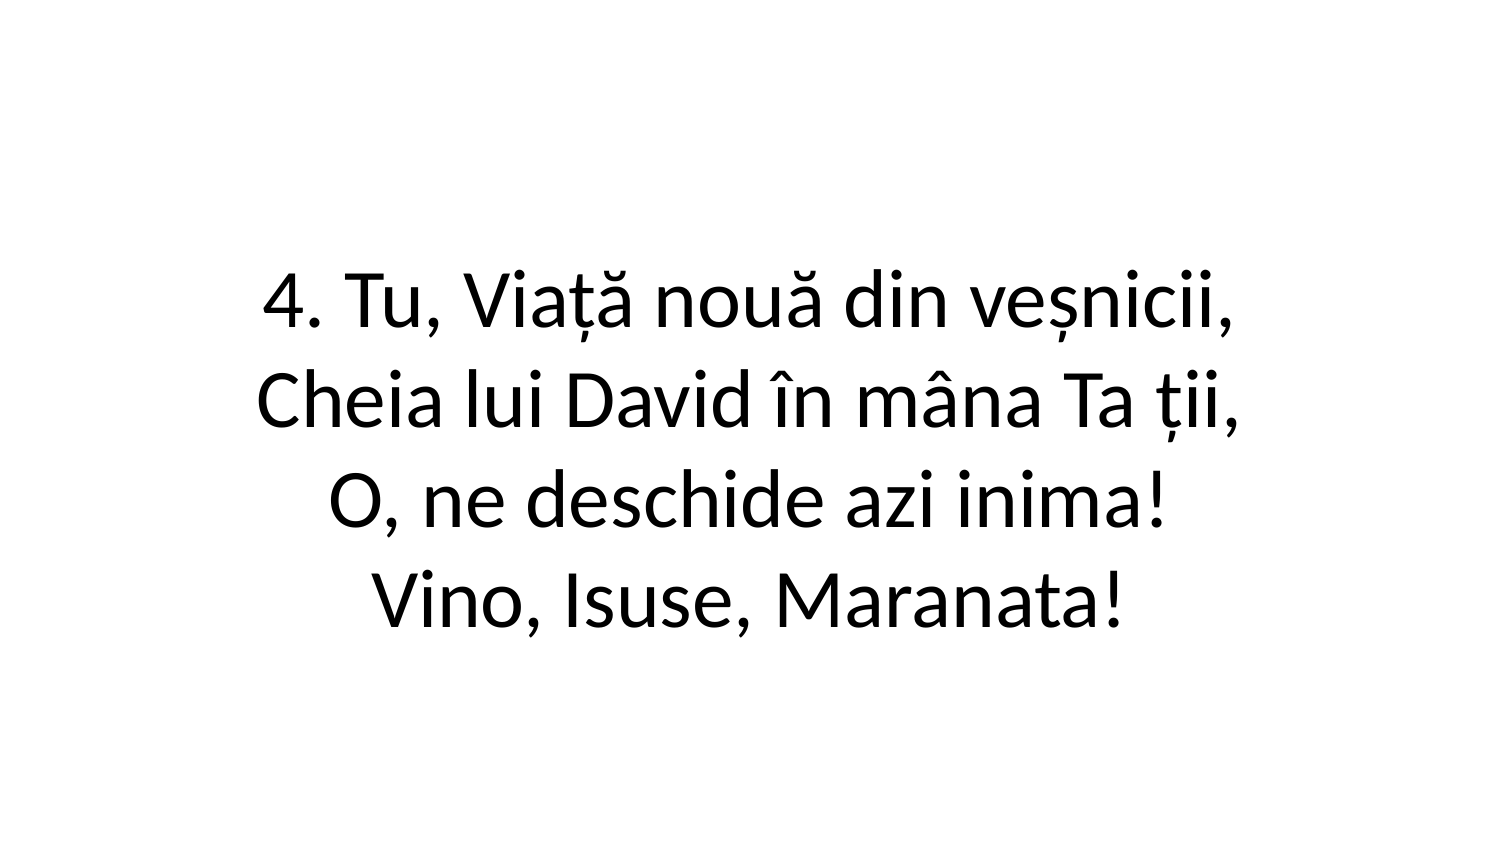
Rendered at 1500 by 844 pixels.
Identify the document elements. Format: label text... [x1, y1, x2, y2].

text_box 4. Tu, Viață nouă din veșnicii, Cheia lui David în mâna Ta ții, O, ne deschide azi inima! Vino, Isuse, Maranata! [241, 192, 1259, 652]
